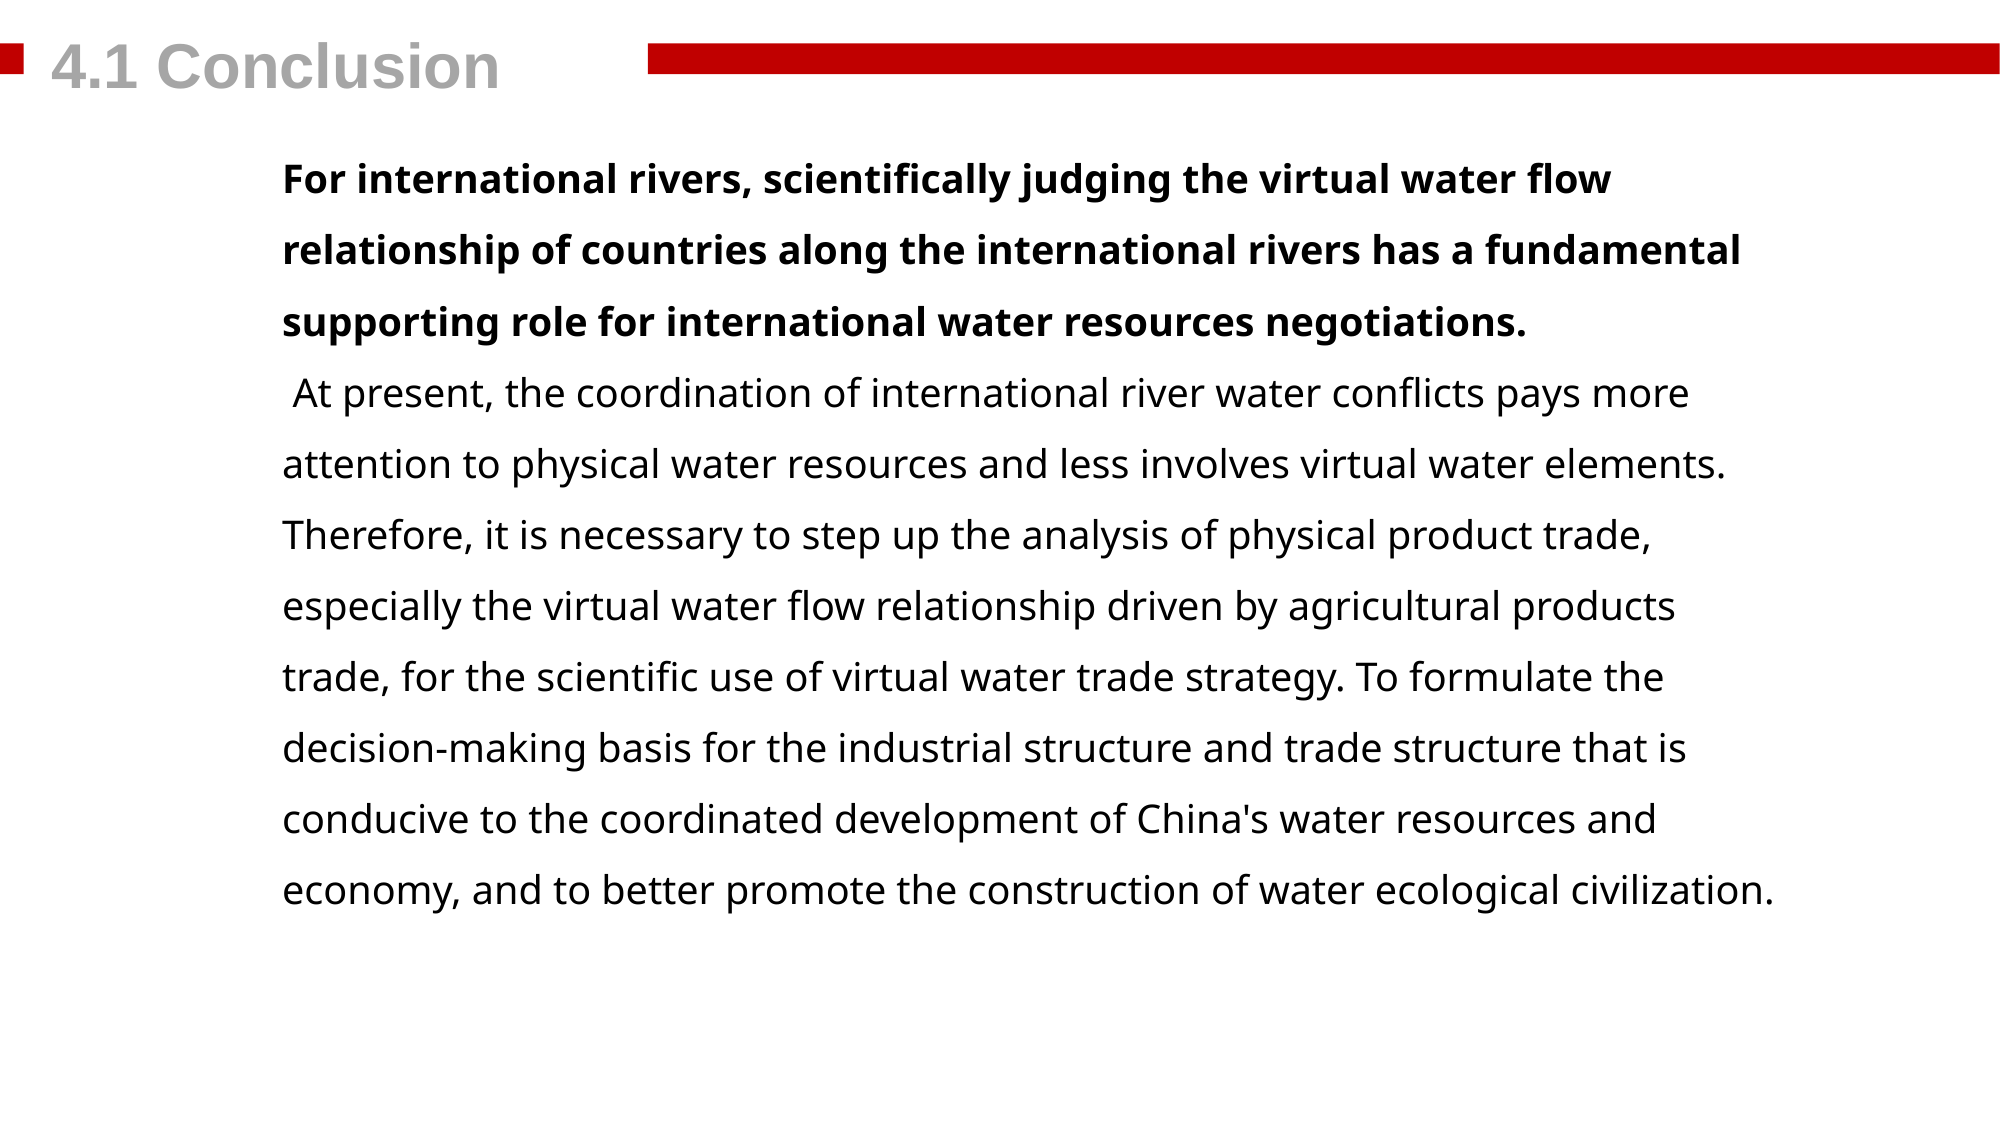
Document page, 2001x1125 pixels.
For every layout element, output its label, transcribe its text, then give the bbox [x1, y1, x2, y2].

text_box [0, 42, 25, 75]
text_box For international rivers, scientifically judging the virtual water flow relationship of countries along the international rivers has a fundamental supporting role for international water resources negotiations. At present, the coordination of international river water conflicts pays more attention to physical water resources and less involves virtual water elements. Therefore, it is necessary to step up the analysis of physical product trade, especially the virtual water flow relationship driven by agricultural products trade, for the scientific use of virtual water trade strategy. To formulate the decision-making basis for the industrial structure and trade structure that is conducive to the coordinated development of China's water resources and economy, and to better promote the construction of water ecological civilization. [267, 123, 1812, 920]
text_box [647, 42, 2000, 75]
text_box 4.1 Conclusion [51, 25, 502, 102]
